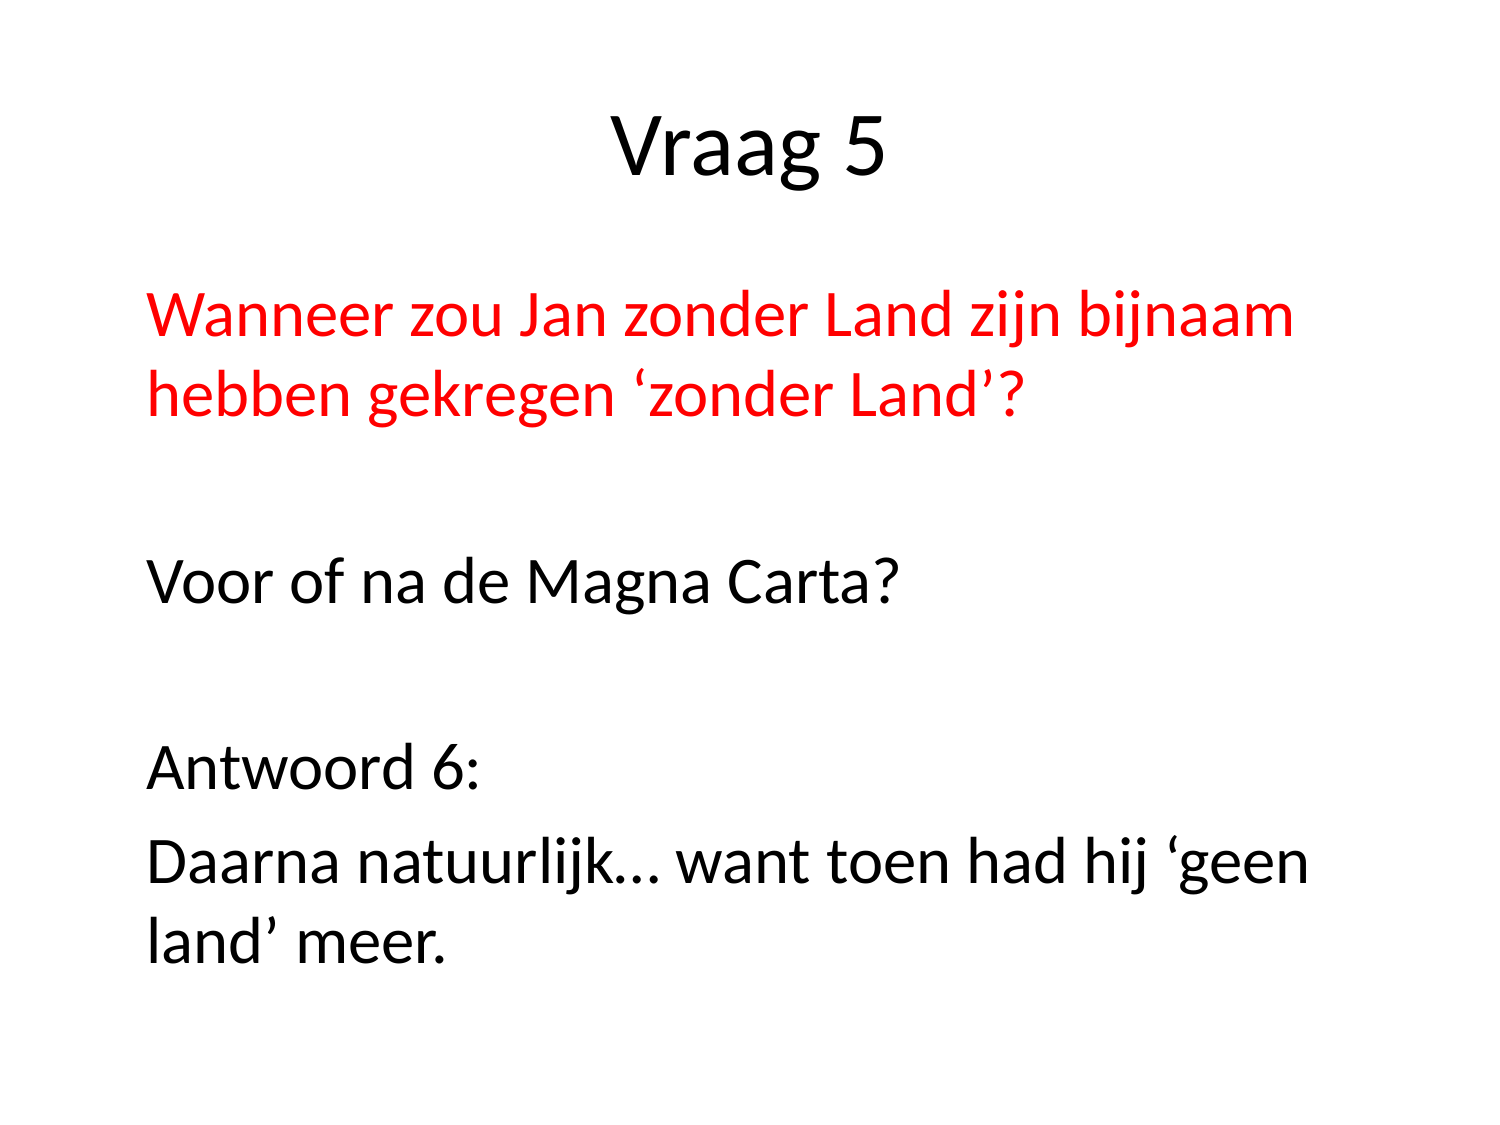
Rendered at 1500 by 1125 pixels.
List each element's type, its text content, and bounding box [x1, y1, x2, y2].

list Wanneer zou Jan zonder Land zijn bijnaam hebben gekregen ‘zonder Land’? Voor of na de Magna Carta? Antwoord 6: Daarna natuurlijk… want toen had hij ‘geen land’ meer. [75, 262, 1425, 1005]
title Vraag 5 [75, 45, 1425, 233]
